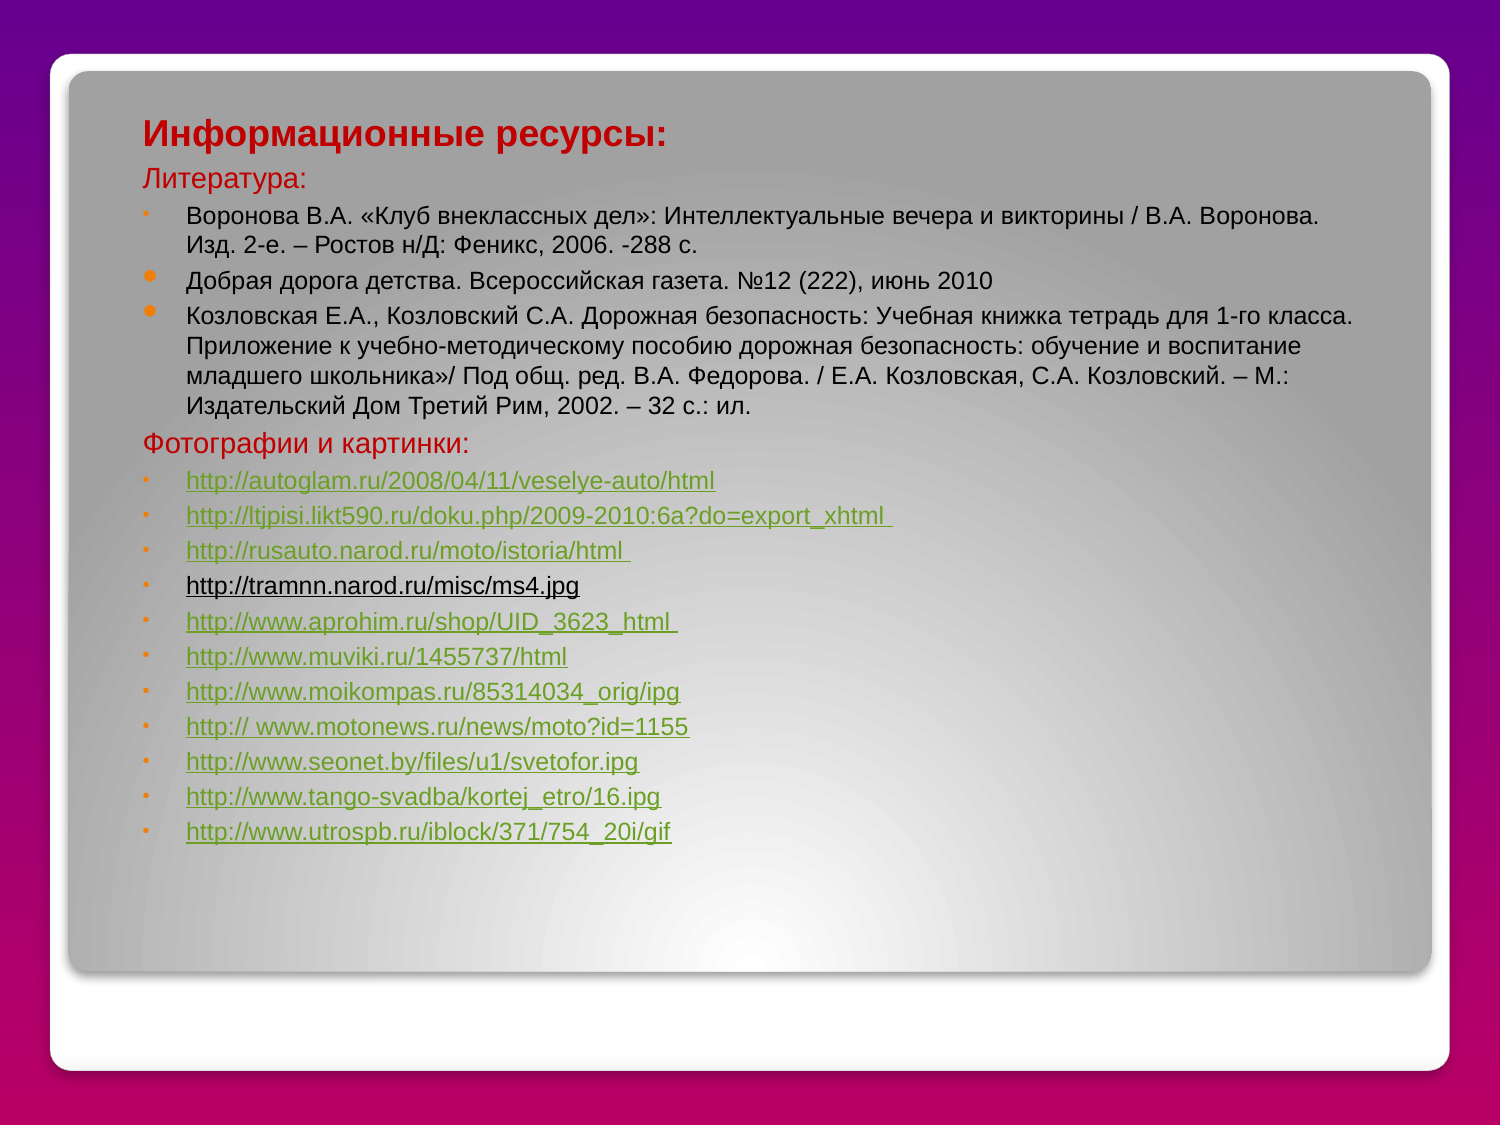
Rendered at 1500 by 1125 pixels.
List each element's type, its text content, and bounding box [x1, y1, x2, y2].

list Информационные ресурсы: Литература: Воронова В.А. «Клуб внеклассных дел»: Интеллектуальные вечера и викторины / В.А. Воронова. Изд. 2-е. – Ростов н/Д: Феникс, 2006. -288 с. Добрая дорога детства. Всероссийская газета. №12 (222), июнь 2010 Козловская Е.А., Козловский С.А. Дорожная безопасность: Учебная книжка тетрадь для 1-го класса. Приложение к учебно-методическому пособию дорожная безопасность: обучение и воспитание младшего школьника»/ Под общ. ред. В.А. Федорова. / Е.А. Козловская, С.А. Козловский. – М.: Издательский Дом Третий Рим, 2002. – 32 с.: ил. Фотографии и картинки: http://autoglam.ru/2008/04/11/veselye-auto/html http://ltjpisi.likt590.ru/doku.php/2009-2010:6a?do=export_xhtml http://rusauto.narod.ru/moto/istoria/html http://tramnn.narod.ru/misc/ms4.jpg http://www.aprohim.ru/shop/UID_3623_html http://www.muviki.ru/1455737/html http://www.moikompas.ru/85314034_orig/ipg http:// www.motonews.ru/news/moto?id=1155 http://www.seonet.by/files/u1/svetofor.ipg http://www.tango-svadba/kortej_etro/16.ipg http://www.utrospb.ru/iblock/371/754_20i/gif [112, 93, 1376, 938]
